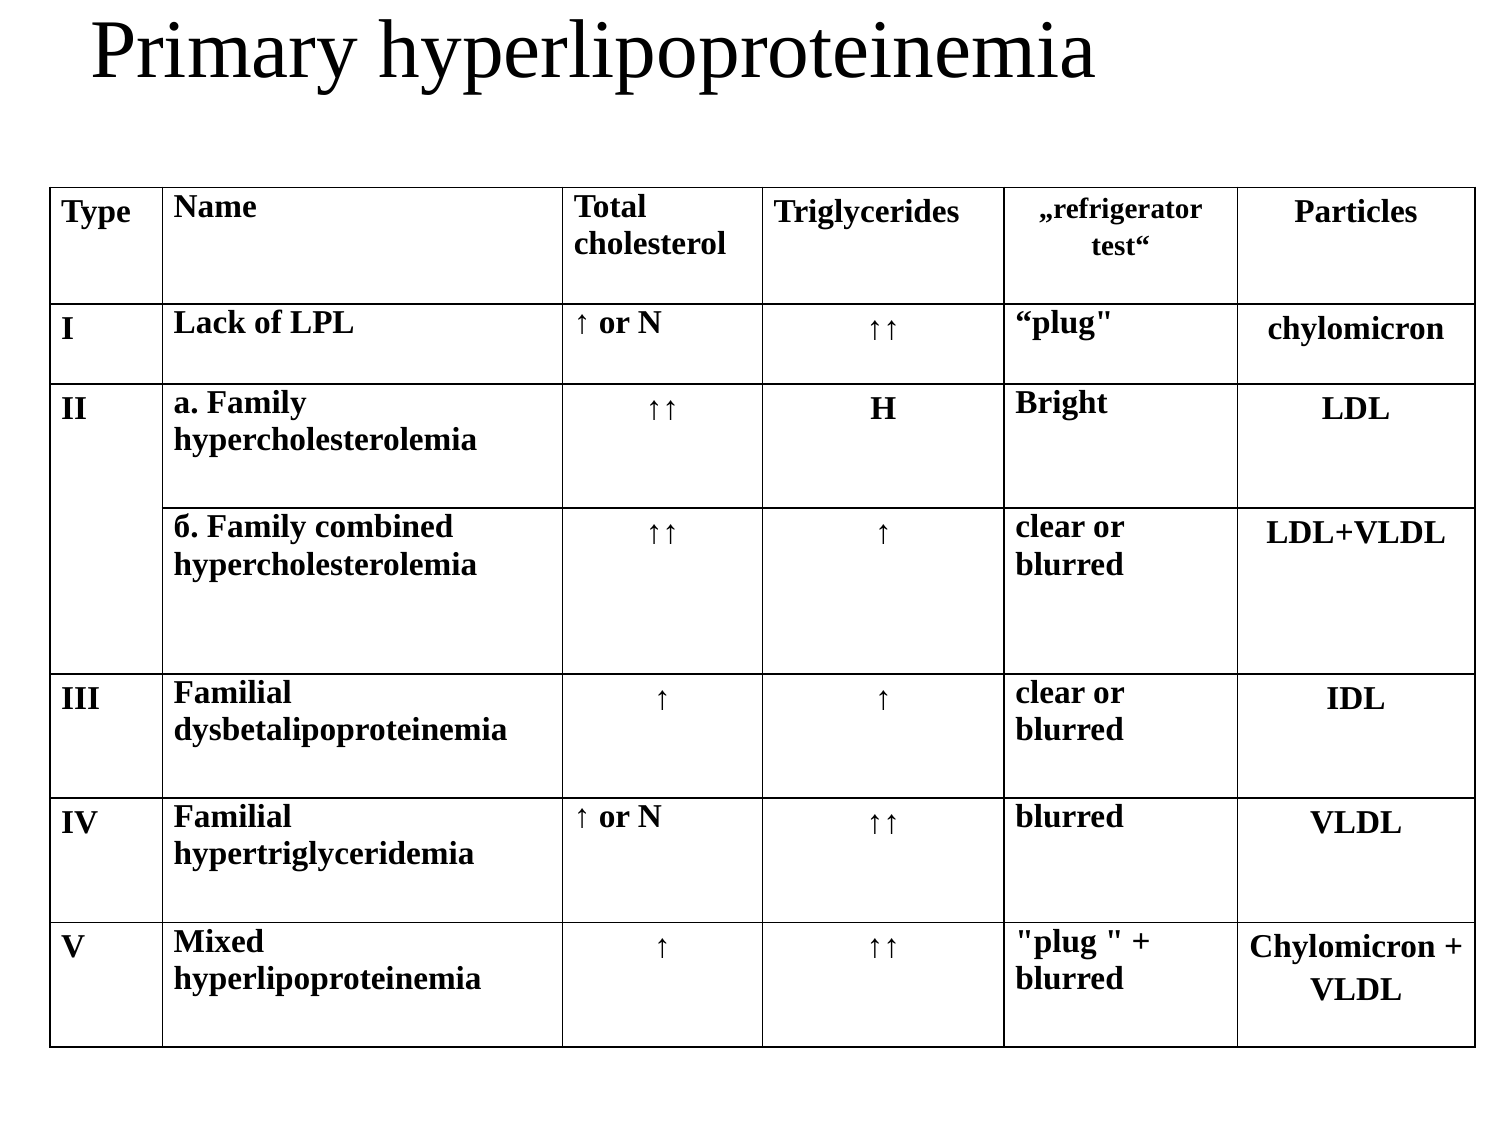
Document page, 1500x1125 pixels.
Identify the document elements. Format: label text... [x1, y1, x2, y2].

table_cell ↑ or N [563, 799, 762, 922]
table_cell clear or blurred [1005, 509, 1237, 673]
table_cell “plug" [1005, 305, 1237, 383]
table_cell LDL [1238, 385, 1474, 507]
table_cell ↑↑ [763, 305, 1003, 383]
table_header Type [51, 188, 162, 303]
title Primary hyperlipoproteinemia [74, 0, 1500, 188]
table_cell Chylomicron + VLDL [1238, 923, 1474, 1046]
table_cell II [51, 385, 162, 673]
table_cell I [51, 305, 162, 383]
table_cell ↑↑ [763, 799, 1003, 922]
table_cell ↑↑ [563, 385, 762, 507]
table_cell ↑ [763, 509, 1003, 673]
table_cell IDL [1238, 675, 1474, 797]
table_header Total cholesterol [563, 188, 762, 303]
table_cell Mixed hyperlipoproteinemia [163, 923, 562, 1046]
table_cell a. Family hypercholesterolemia [163, 385, 562, 507]
table_cell blurred [1005, 799, 1237, 922]
table_cell Н [763, 385, 1003, 507]
table_cell ↑ [763, 675, 1003, 797]
table_cell IV [51, 799, 162, 922]
table_header Particles [1238, 188, 1474, 303]
table_cell clear or blurred [1005, 675, 1237, 797]
table_cell VLDL [1238, 799, 1474, 922]
table_cell Familial dysbetalipoproteinemia [163, 675, 562, 797]
table_cell LDL+VLDL [1238, 509, 1474, 673]
table_cell Lack of LPL [163, 305, 562, 383]
table_cell ↑↑ [563, 509, 762, 673]
table_header Name [163, 188, 562, 303]
table_header Triglycerides [763, 188, 1003, 303]
table_cell Bright [1005, 385, 1237, 507]
table_cell ↑ or N [563, 305, 762, 383]
table_cell III [51, 675, 162, 797]
table_cell V [51, 923, 162, 1046]
table_cell chylomicron [1238, 305, 1474, 383]
table_cell "plug " + blurred [1005, 923, 1237, 1046]
table_cell ↑↑ [763, 923, 1003, 1046]
table_header „refrigerator test“ [1005, 188, 1237, 303]
table_cell Familial hypertriglyceridemia [163, 799, 562, 922]
table_cell ↑ [563, 675, 762, 797]
table_cell б. Family combined hypercholesterolemia [163, 509, 562, 673]
table_cell ↑ [563, 923, 762, 1046]
